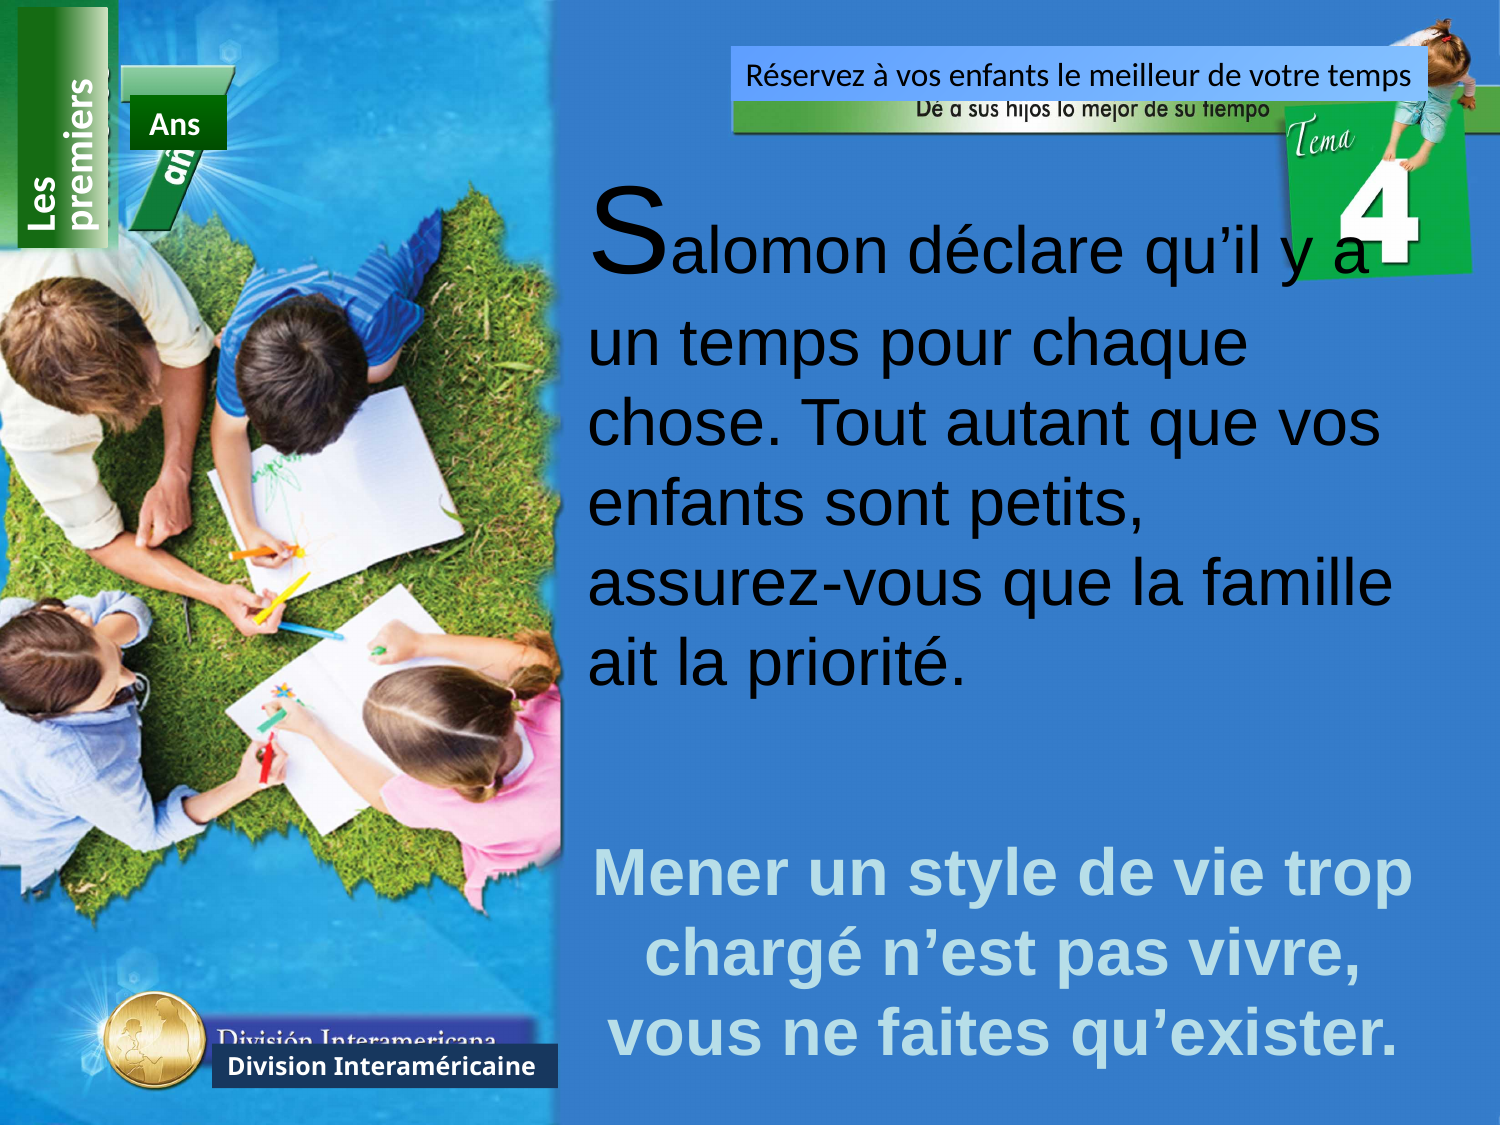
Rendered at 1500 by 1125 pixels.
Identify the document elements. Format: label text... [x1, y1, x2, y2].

text_box Réservez à vos enfants le meilleur de votre temps [730, 46, 1428, 101]
text_box Les premiers [17, 7, 108, 248]
text_box Division Interaméricaine [212, 1043, 558, 1089]
picture [0, 0, 1500, 1125]
text_box Salomon déclare qu’il y a un temps pour chaque chose. Tout autant que vos enfants sont petits, assurez-vous que la famille ait la priorité. Mener un style de vie trop chargé n’est pas vivre, vous ne faites qu’exister. [572, 141, 1436, 1076]
text_box Ans [130, 95, 227, 150]
